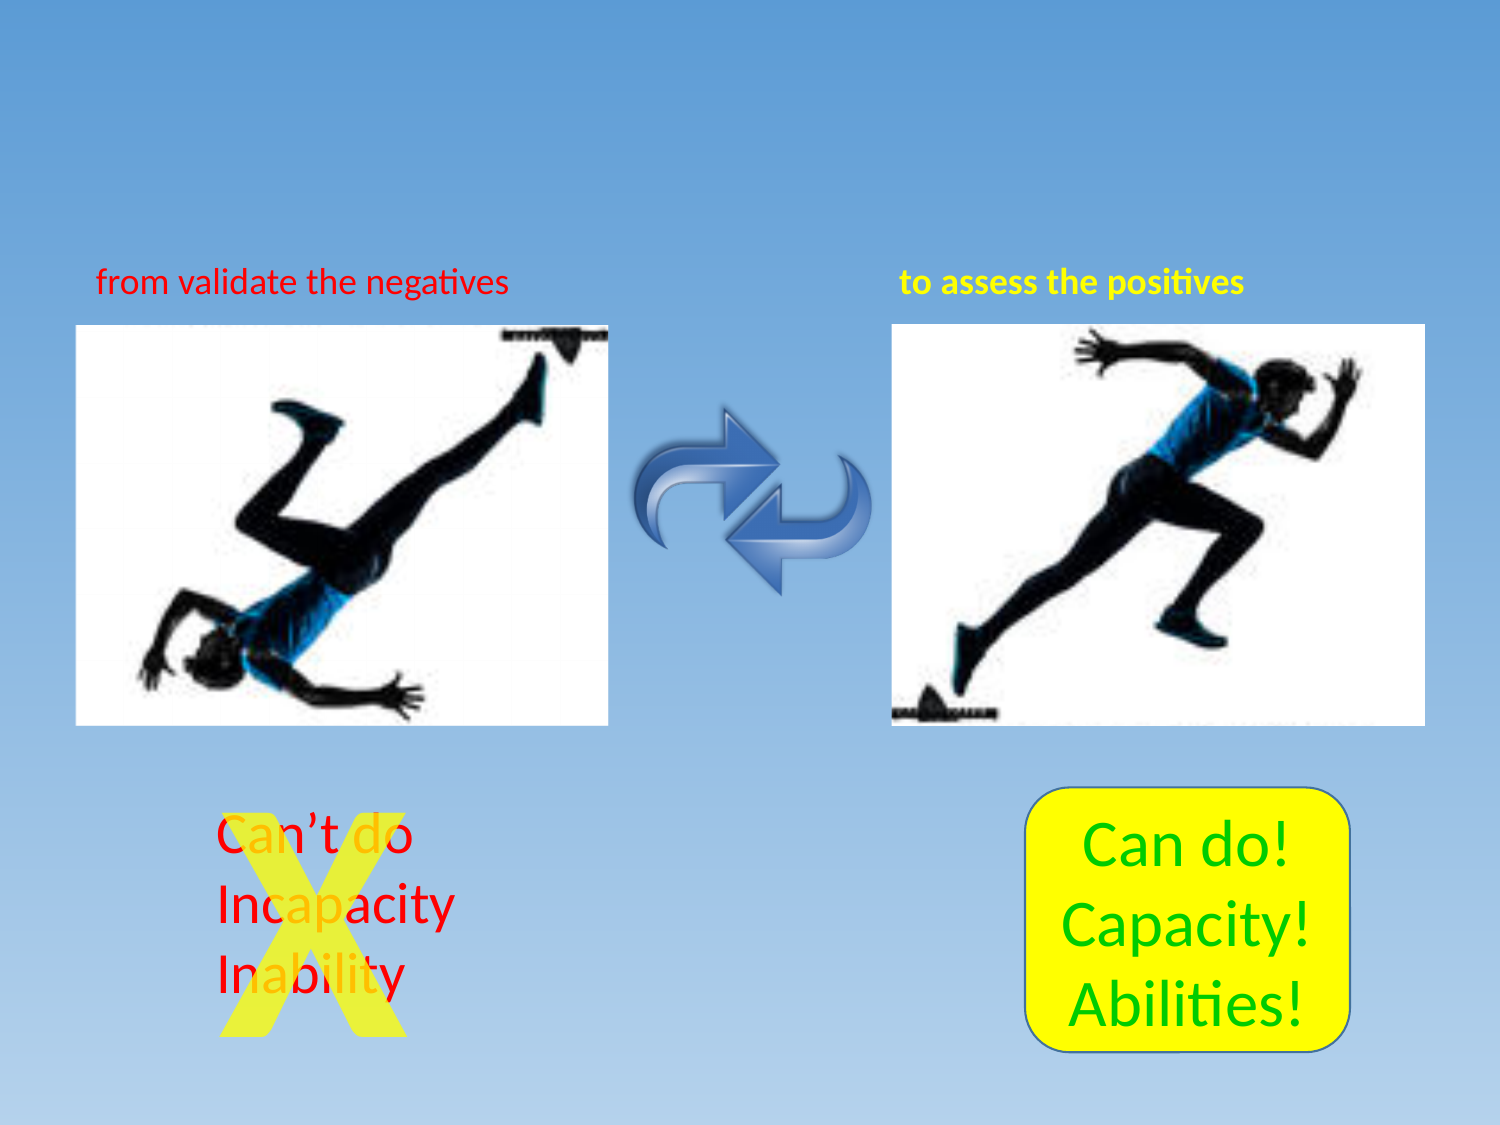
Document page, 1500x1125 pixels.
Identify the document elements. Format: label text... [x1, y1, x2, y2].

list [891, 324, 1425, 726]
text_box Can’t do Incapacity Inability [424, 787, 471, 1013]
text_box X [203, 726, 424, 1114]
picture [74, 324, 609, 726]
text_box Can do! Capacity! Abilities! [1023, 786, 1352, 1054]
text_box from validate the negatives to assess the positives [81, 249, 1363, 310]
picture [624, 396, 876, 600]
